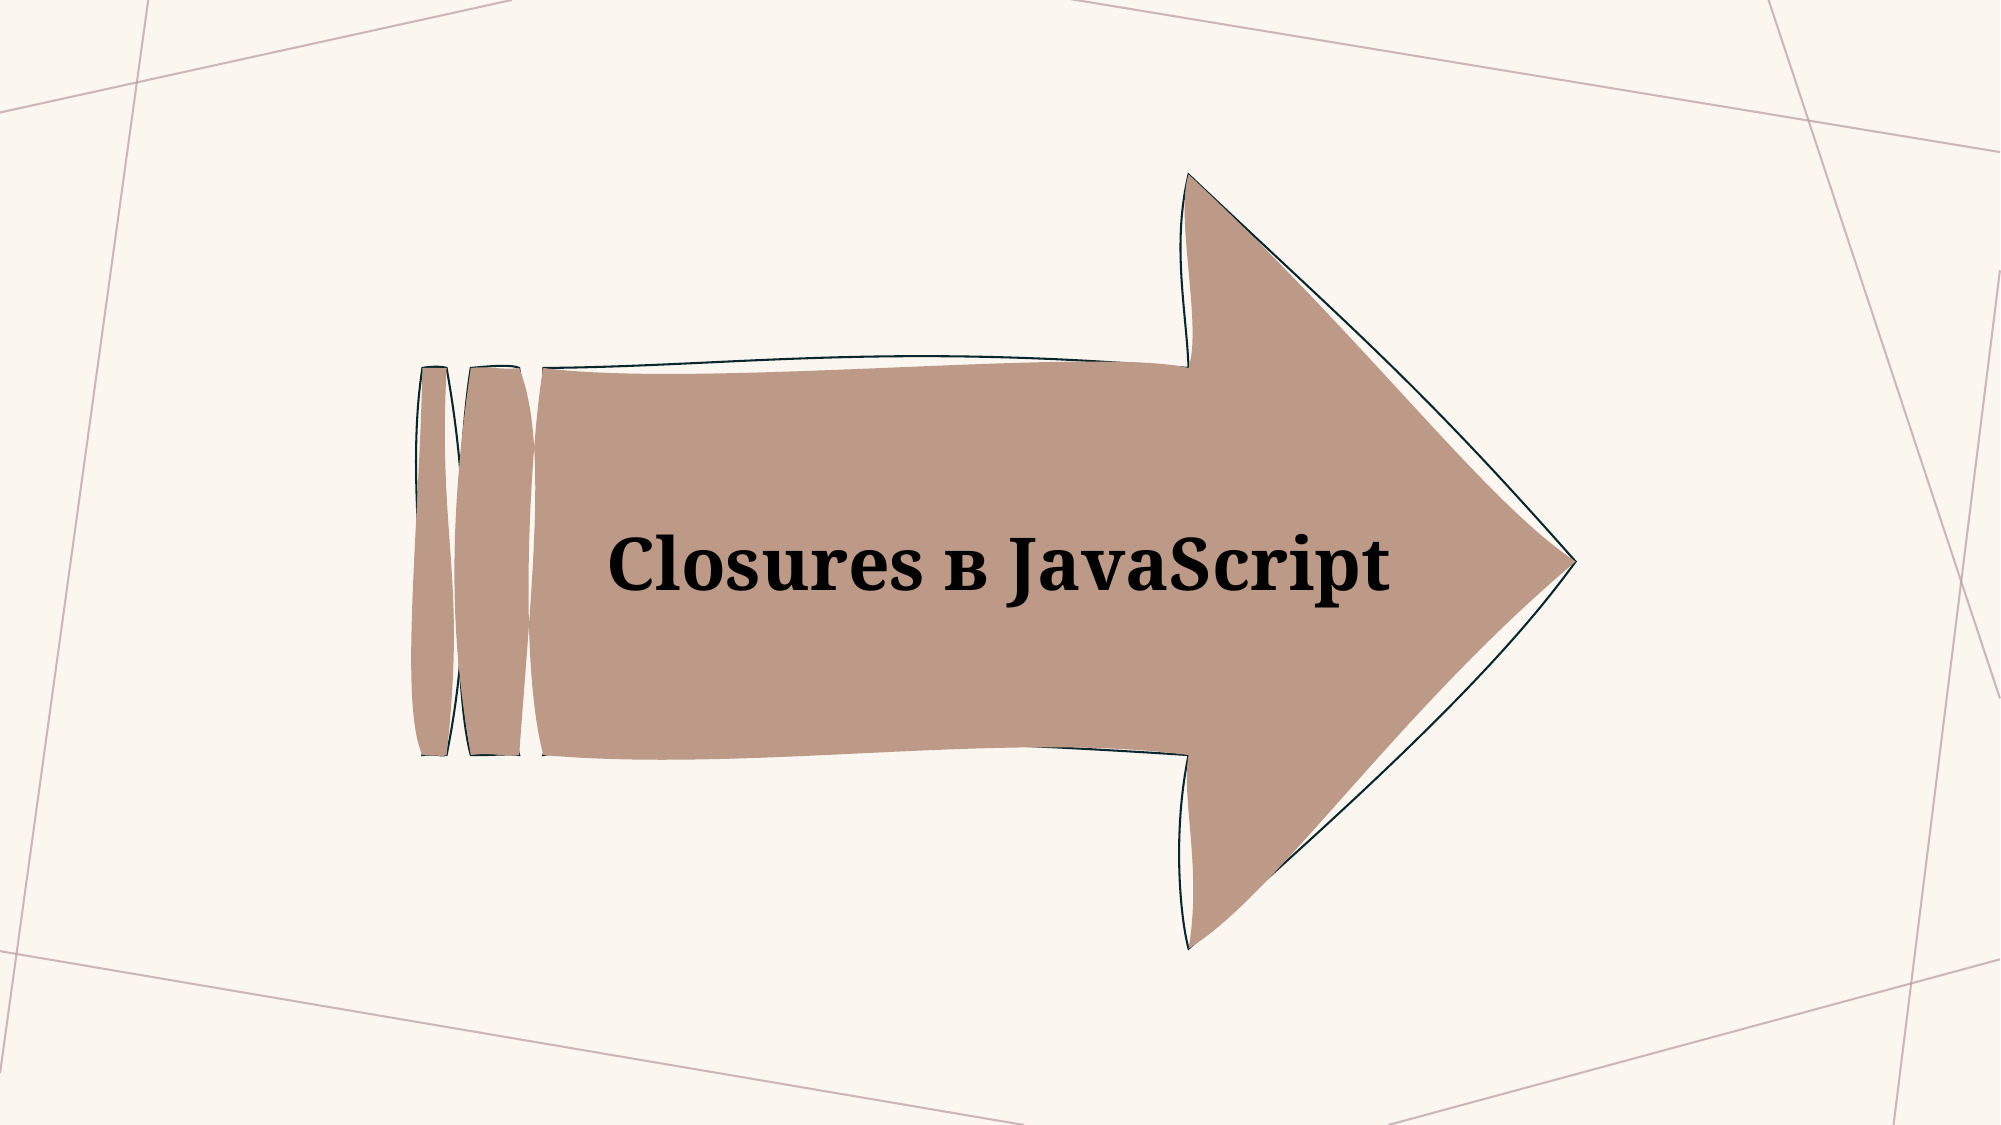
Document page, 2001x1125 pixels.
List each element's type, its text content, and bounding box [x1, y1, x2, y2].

text_box Closures в JavaScript [411, 172, 1577, 951]
